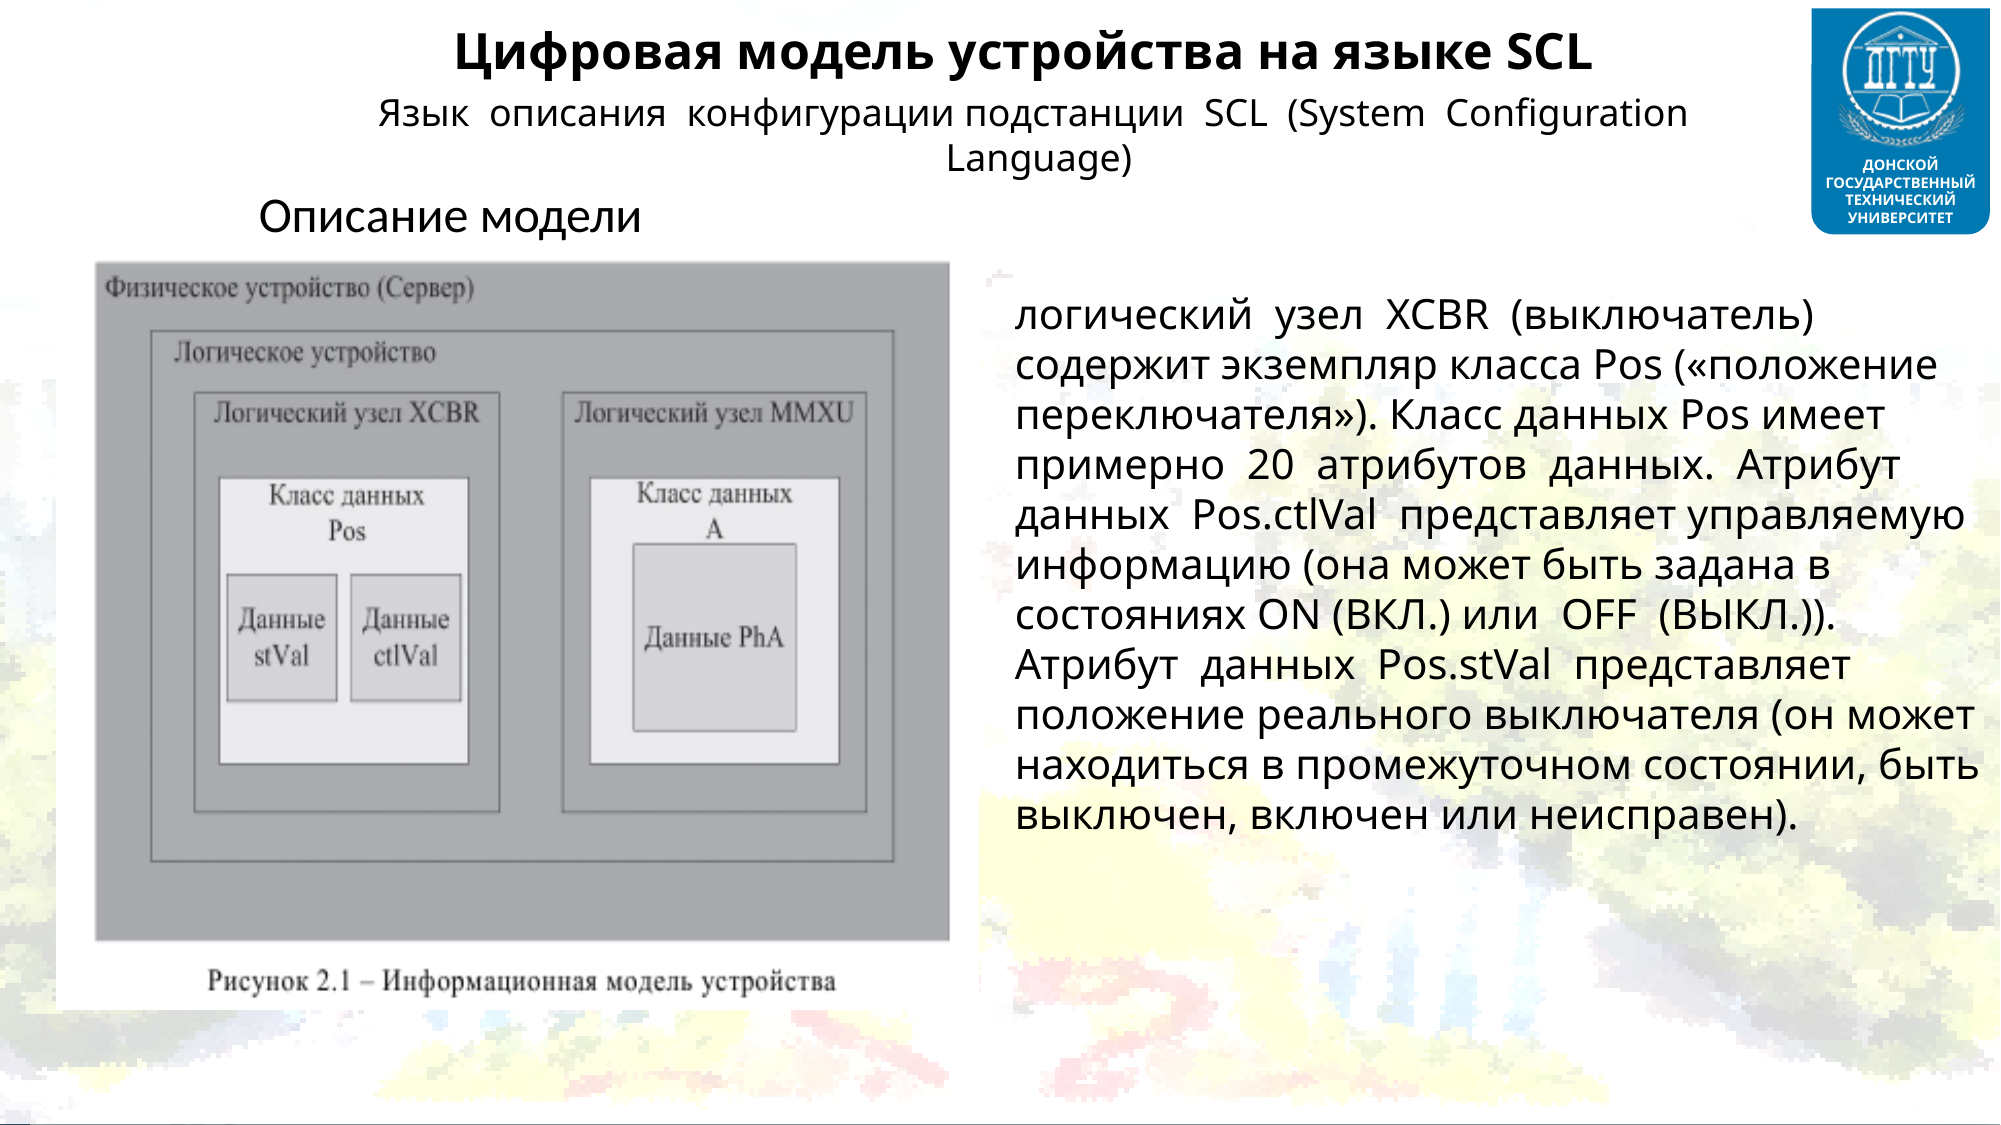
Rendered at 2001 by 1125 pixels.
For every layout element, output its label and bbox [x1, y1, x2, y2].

picture [0, 0, 2000, 1125]
text_box [1801, 8, 2000, 236]
